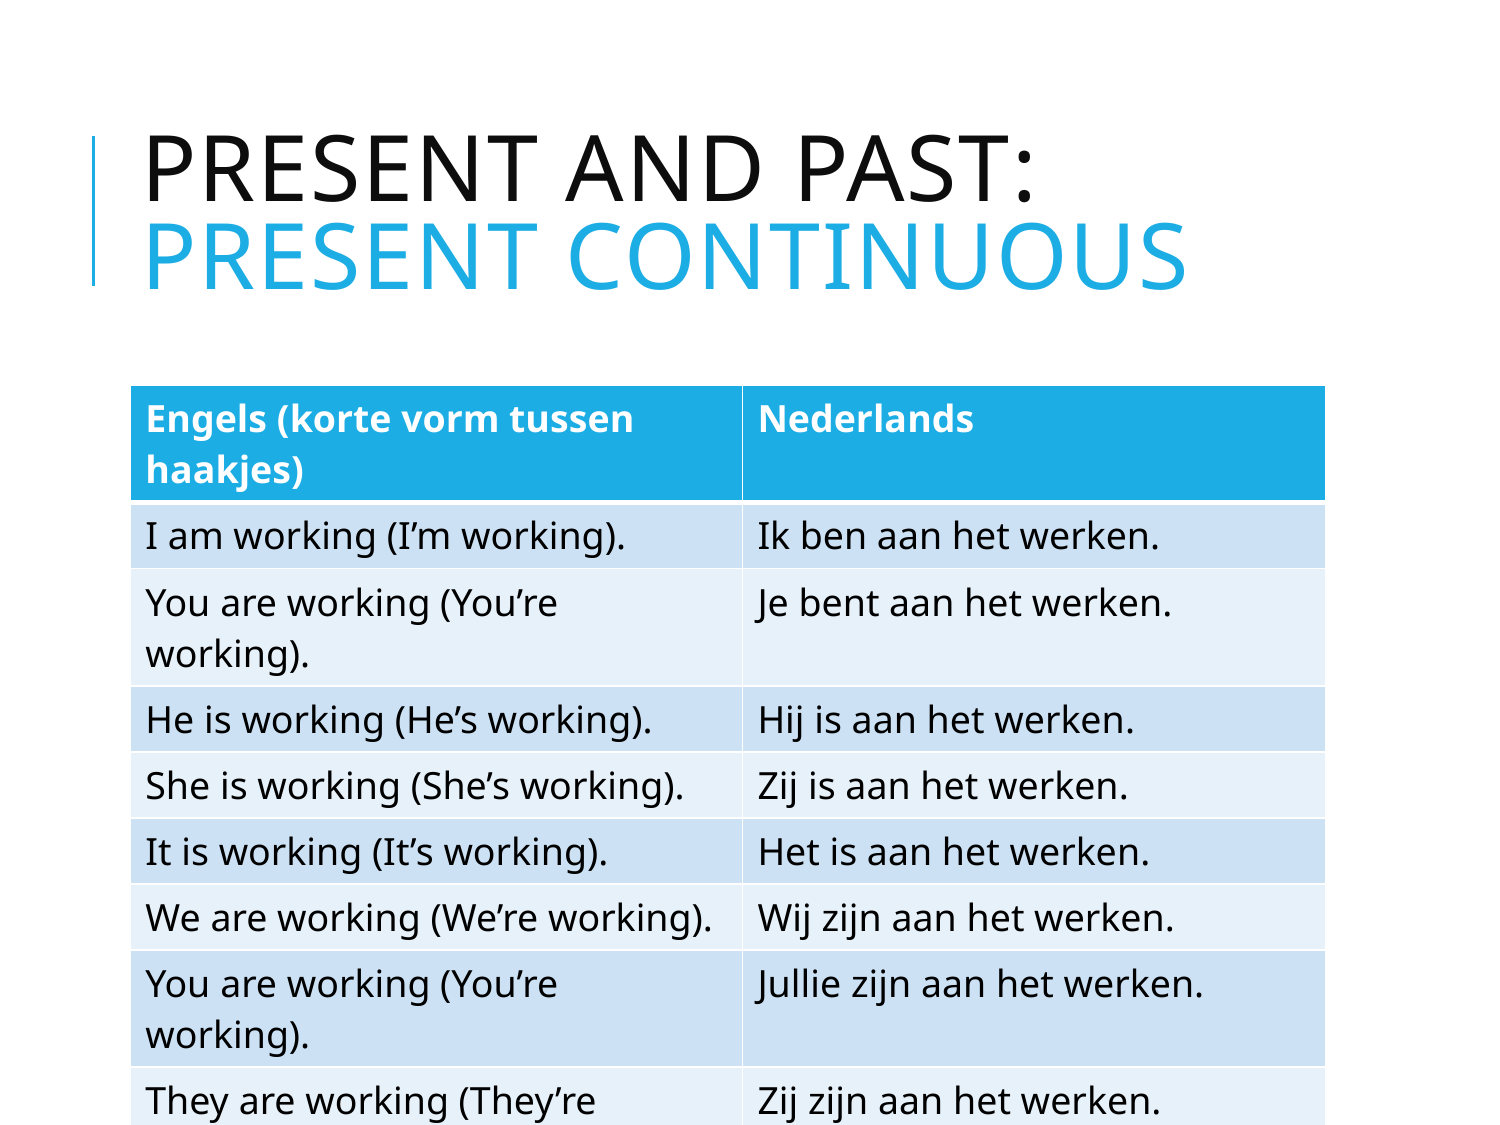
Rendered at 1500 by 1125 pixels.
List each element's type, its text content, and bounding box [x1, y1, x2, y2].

table_cell You are working (You’re working). [131, 951, 742, 1066]
table_cell I am working (I’m working). [131, 505, 742, 568]
title Present and Past: Present Continuous [126, 96, 1388, 342]
table_cell You are working (You’re working). [131, 569, 742, 685]
table_header Nederlands [743, 386, 1325, 500]
table_cell We are working (We’re working). [131, 885, 742, 949]
table_cell Hij is aan het werken. [743, 687, 1325, 751]
table_cell He is working (He’s working). [131, 687, 742, 751]
table_cell Zij zijn aan het werken. [743, 1068, 1325, 1125]
table_cell She is working (She’s working). [131, 753, 742, 817]
table_cell They are working (They’re working). [131, 1068, 742, 1125]
table_cell It is working (It’s working). [131, 819, 742, 883]
table_cell Zij is aan het werken. [743, 753, 1325, 817]
table_cell Wij zijn aan het werken. [743, 885, 1325, 949]
table_cell Jullie zijn aan het werken. [743, 951, 1325, 1066]
table_cell Ik ben aan het werken. [743, 505, 1325, 568]
table_cell Je bent aan het werken. [743, 569, 1325, 685]
table_header Engels (korte vorm tussen haakjes) [131, 386, 742, 500]
table_cell Het is aan het werken. [743, 819, 1325, 883]
